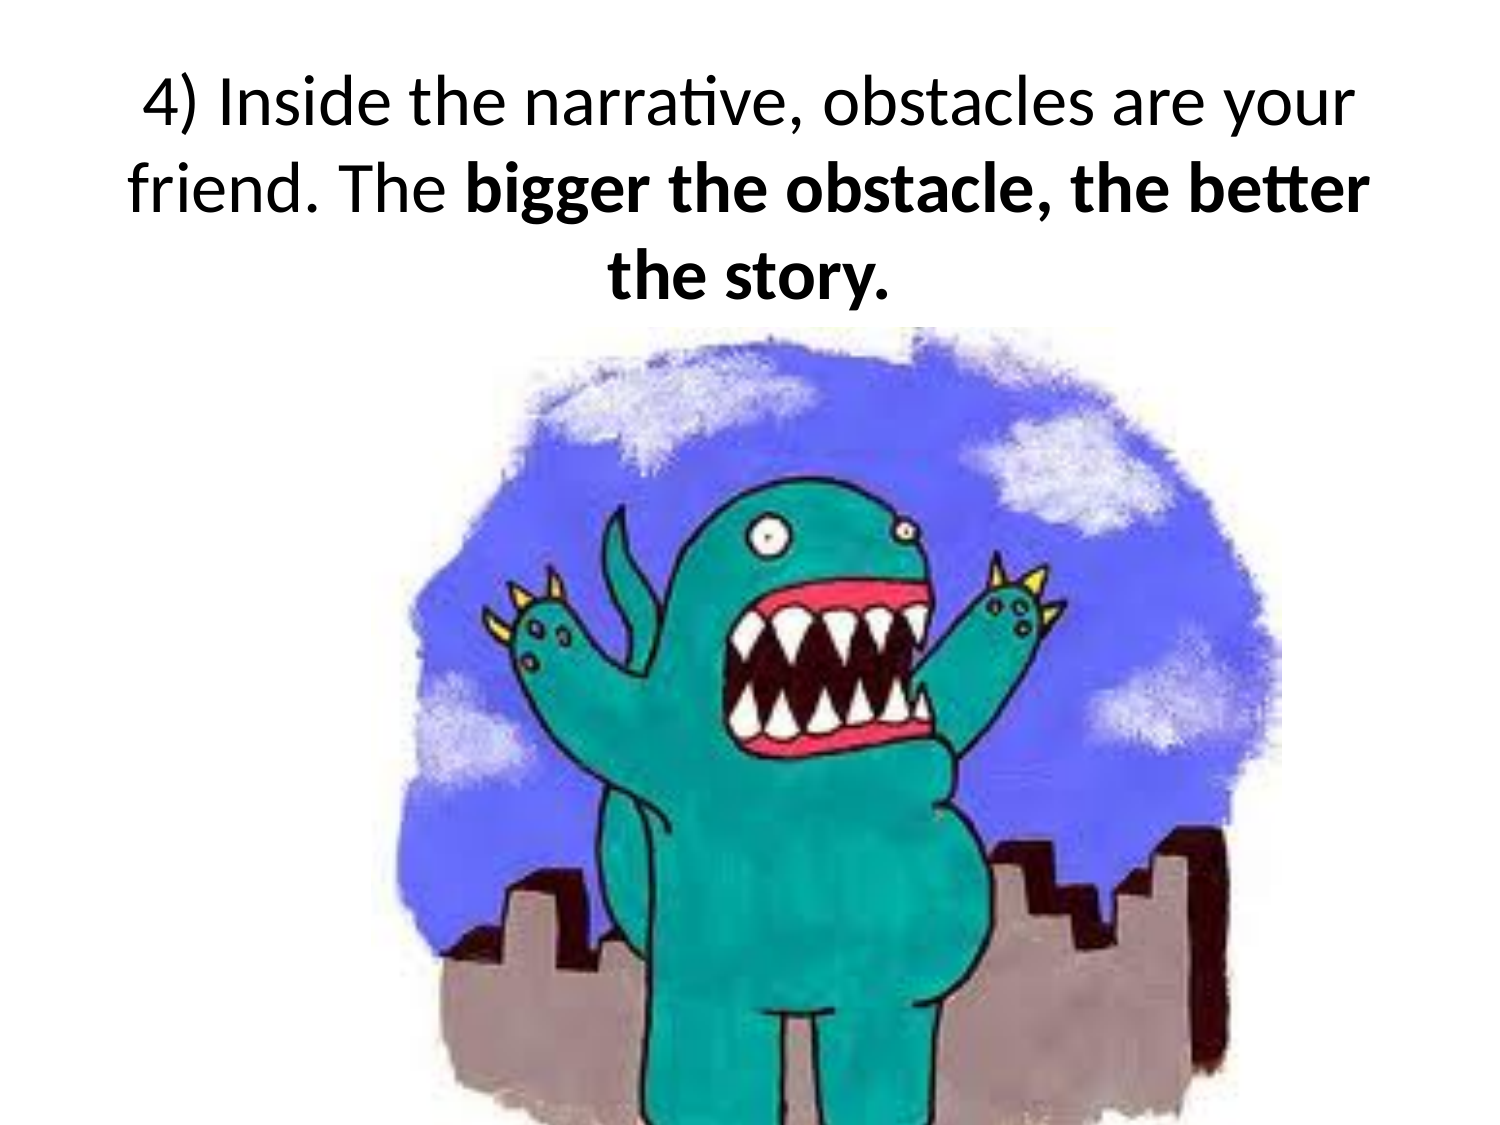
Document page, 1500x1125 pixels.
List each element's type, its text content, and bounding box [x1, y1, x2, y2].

title 4) Inside the narrative, obstacles are your friend. The bigger the obstacle, the better the story. [75, 45, 1425, 409]
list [371, 327, 1282, 1125]
